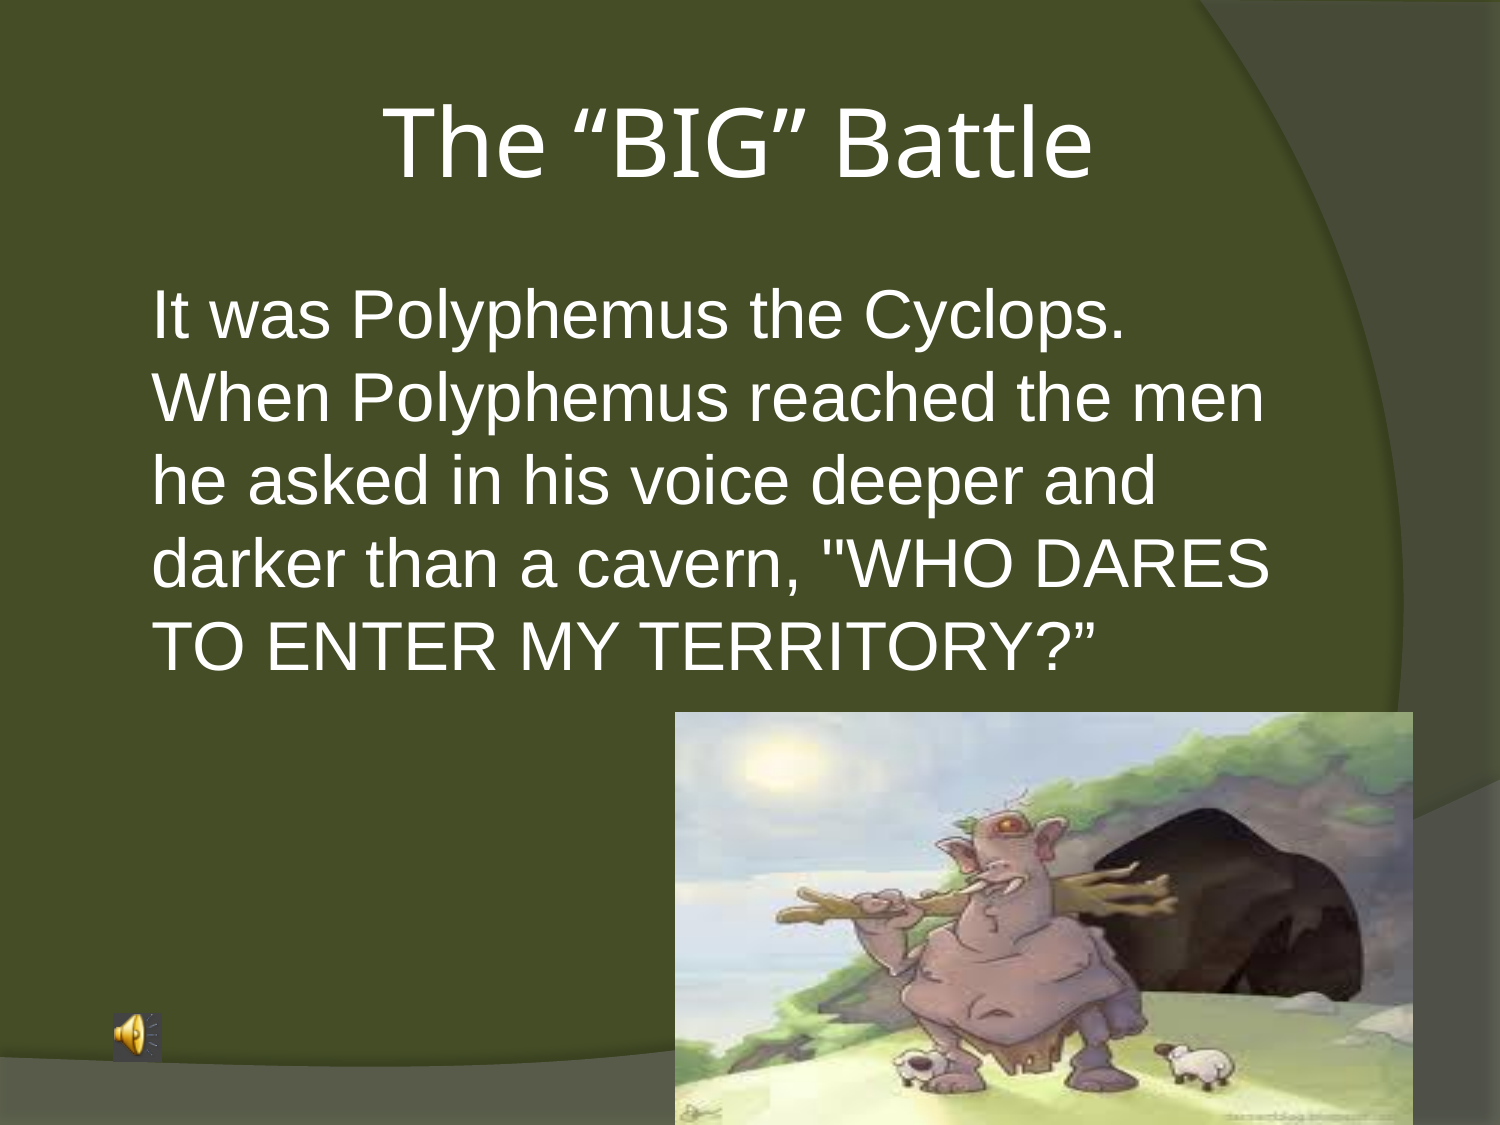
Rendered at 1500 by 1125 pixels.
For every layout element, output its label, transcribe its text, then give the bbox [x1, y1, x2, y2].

picture [674, 712, 1413, 1125]
list It was Polyphemus the Cyclops. When Polyphemus reached the men he asked in his voice deeper and darker than a cavern, "WHO DARES TO ENTER MY TERRITORY?” [75, 262, 1300, 775]
title The “BIG” Battle [75, 45, 1300, 233]
picture [112, 1012, 163, 1063]
